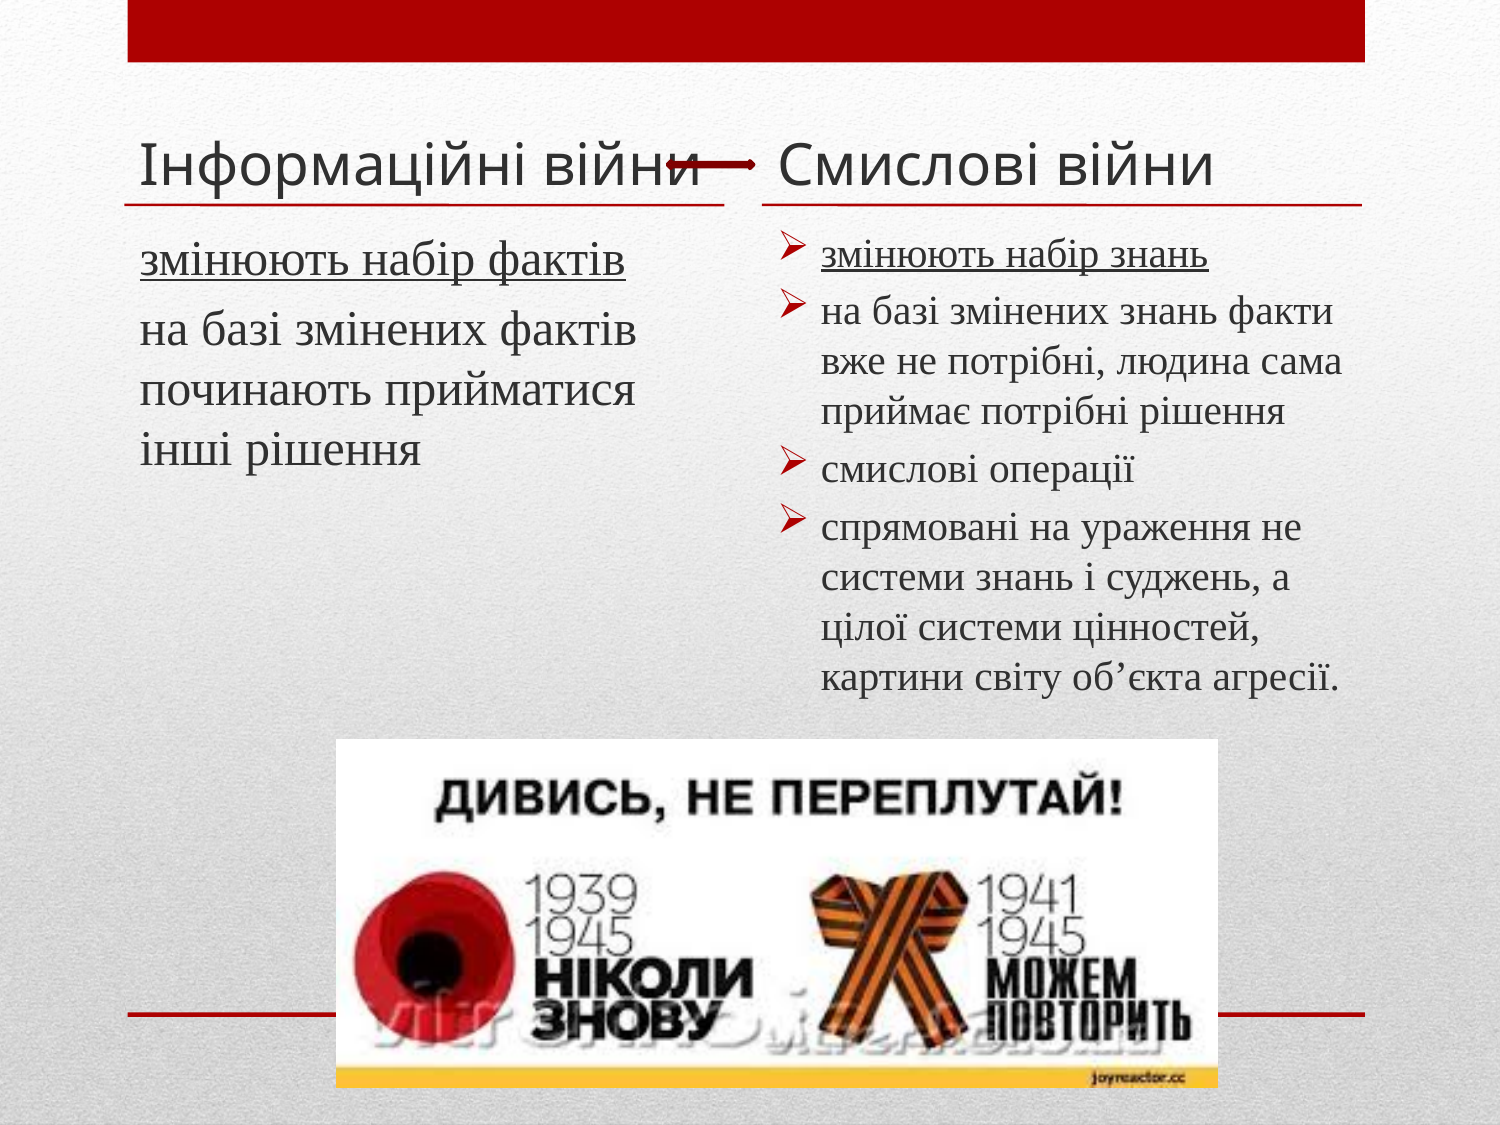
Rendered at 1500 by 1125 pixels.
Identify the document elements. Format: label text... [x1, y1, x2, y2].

picture [335, 738, 1219, 1089]
list Інформаційні війни [124, 99, 725, 205]
list змінюють набір знань на базі змінених знань факти вже не потрібні, людина сама приймає потрібні рішення смислові операції спрямовані на ураження не системи знань і суджень, а цілої системи цінностей, картини світу об’єкта агресії. [761, 218, 1362, 718]
text_box [666, 159, 756, 171]
list Смислові війни [761, 99, 1362, 205]
list змінюють набір фактів на базі змінених фактів починають прийматися інші рішення [124, 218, 725, 718]
